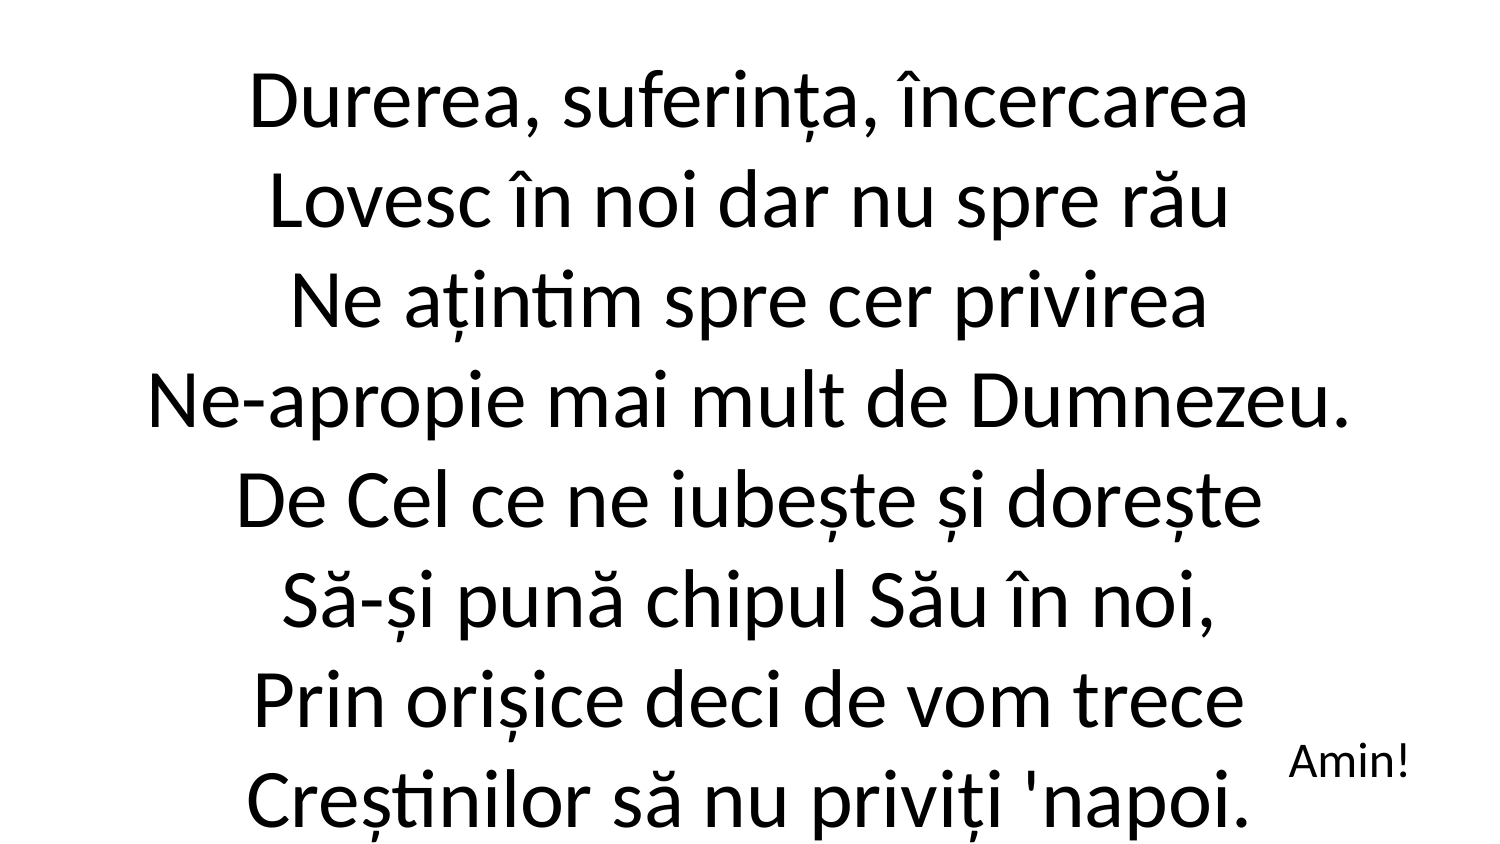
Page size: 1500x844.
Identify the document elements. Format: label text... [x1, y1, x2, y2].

text_box Durerea, suferința, încercarea Lovesc în noi dar nu spre rău Ne ațintim spre cer privirea Ne-apropie mai mult de Dumnezeu. De Cel ce ne iubește și dorește Să-și pună chipul Său în noi, Prin orișice deci de vom trece Creștinilor să nu priviți 'napoi. [131, 0, 1368, 844]
text_box Amin! [1273, 674, 1427, 795]
